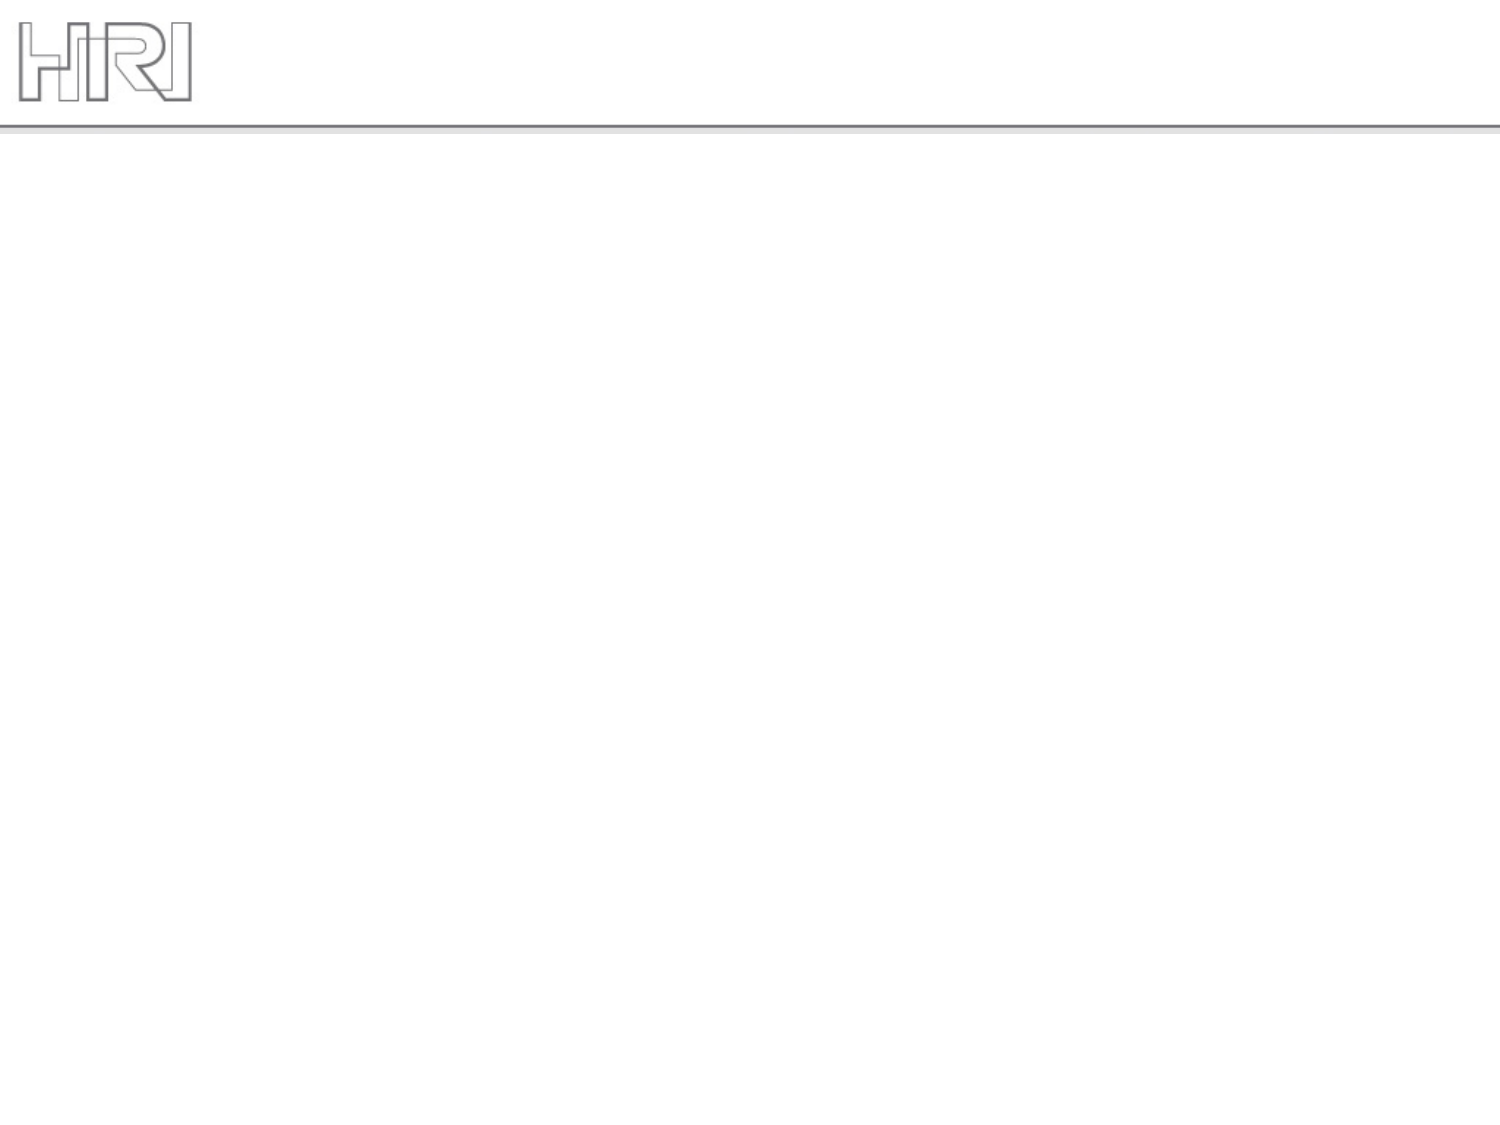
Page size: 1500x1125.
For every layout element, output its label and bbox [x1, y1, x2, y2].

picture [0, 0, 1500, 134]
